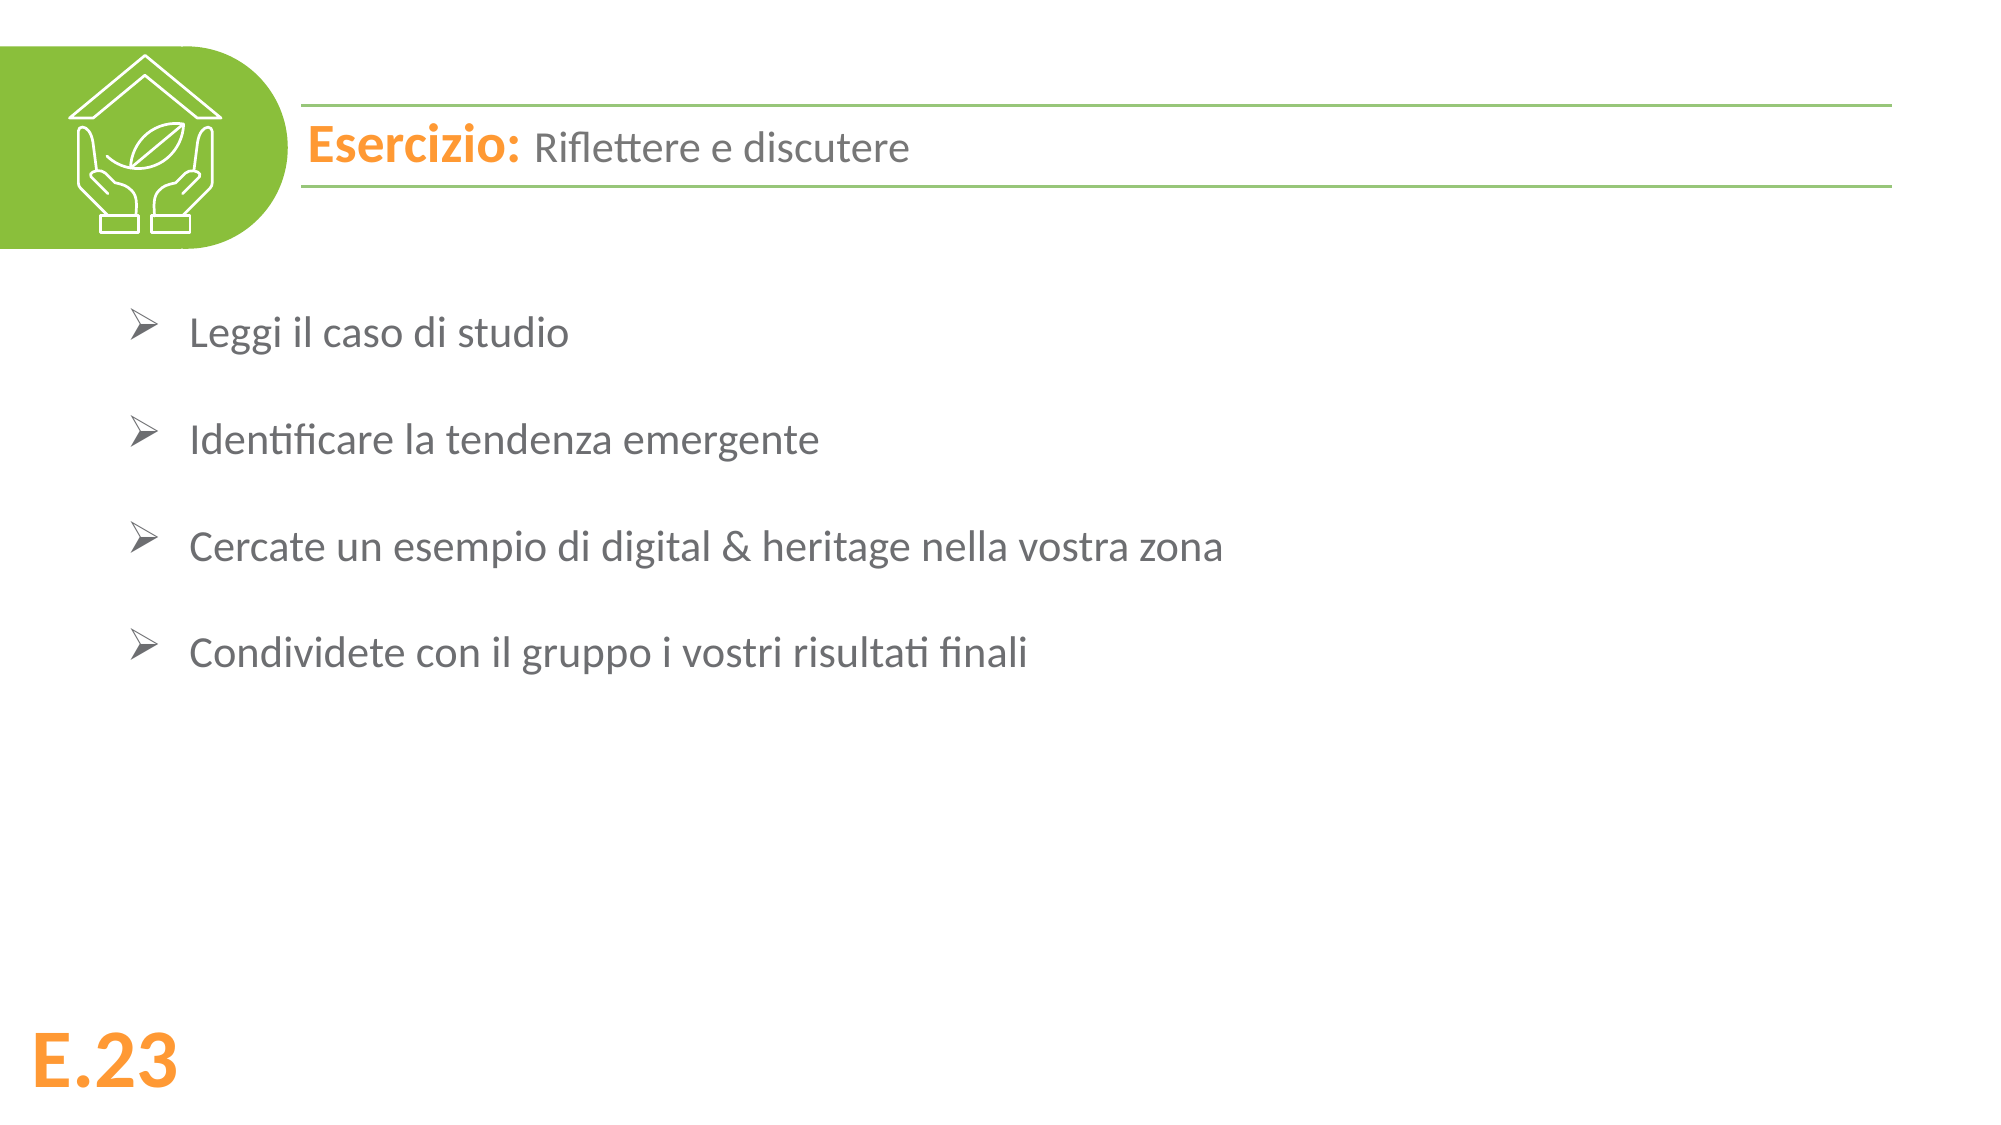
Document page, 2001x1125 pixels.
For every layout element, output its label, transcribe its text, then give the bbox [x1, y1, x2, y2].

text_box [68, 54, 222, 233]
list Esercizio: Riflettere e discutere [287, 77, 1893, 249]
list Leggi il caso di studio Identificare la tendenza emergente Cercate un esempio di digital & heritage nella vostra zona Condividete con il gruppo i vostri risultati finali [106, 283, 1904, 998]
text_box [0, 46, 288, 249]
text_box E.23 [11, 1019, 300, 1125]
